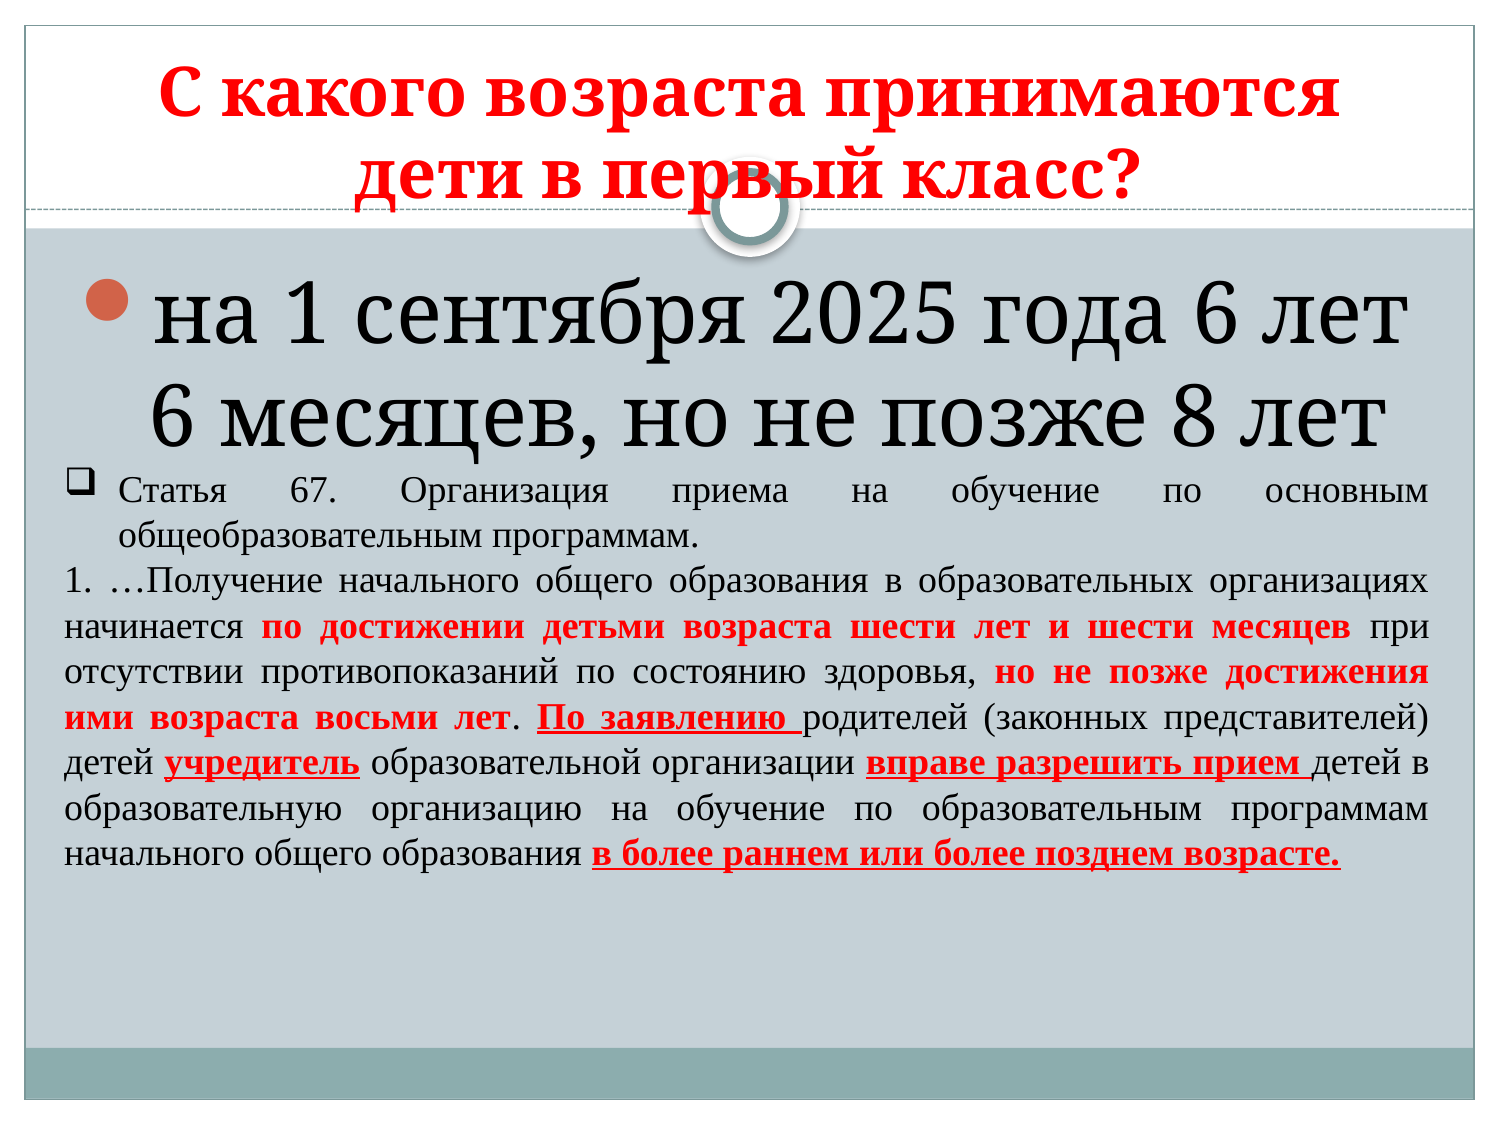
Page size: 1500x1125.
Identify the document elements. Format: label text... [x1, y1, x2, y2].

list на 1 сентября 2025 года 6 лет 6 месяцев, но не позже 8 лет Статья 67. Организация приема на обучение по основным общеобразовательным программам. 1. …Получение начального общего образования в образовательных организациях начинается по достижении детьми возраста шести лет и шести месяцев при отсутствии противопоказаний по состоянию здоровья, но не позже достижения ими возраста восьми лет. По заявлению родителей (законных представителей) детей учредитель образовательной организации вправе разрешить прием детей в образовательную организацию на обучение по образовательным программам начального общего образования в более раннем или более позднем возрасте. [49, 250, 1445, 1001]
title С какого возраста принимаются дети в первый класс? [49, 37, 1450, 220]
